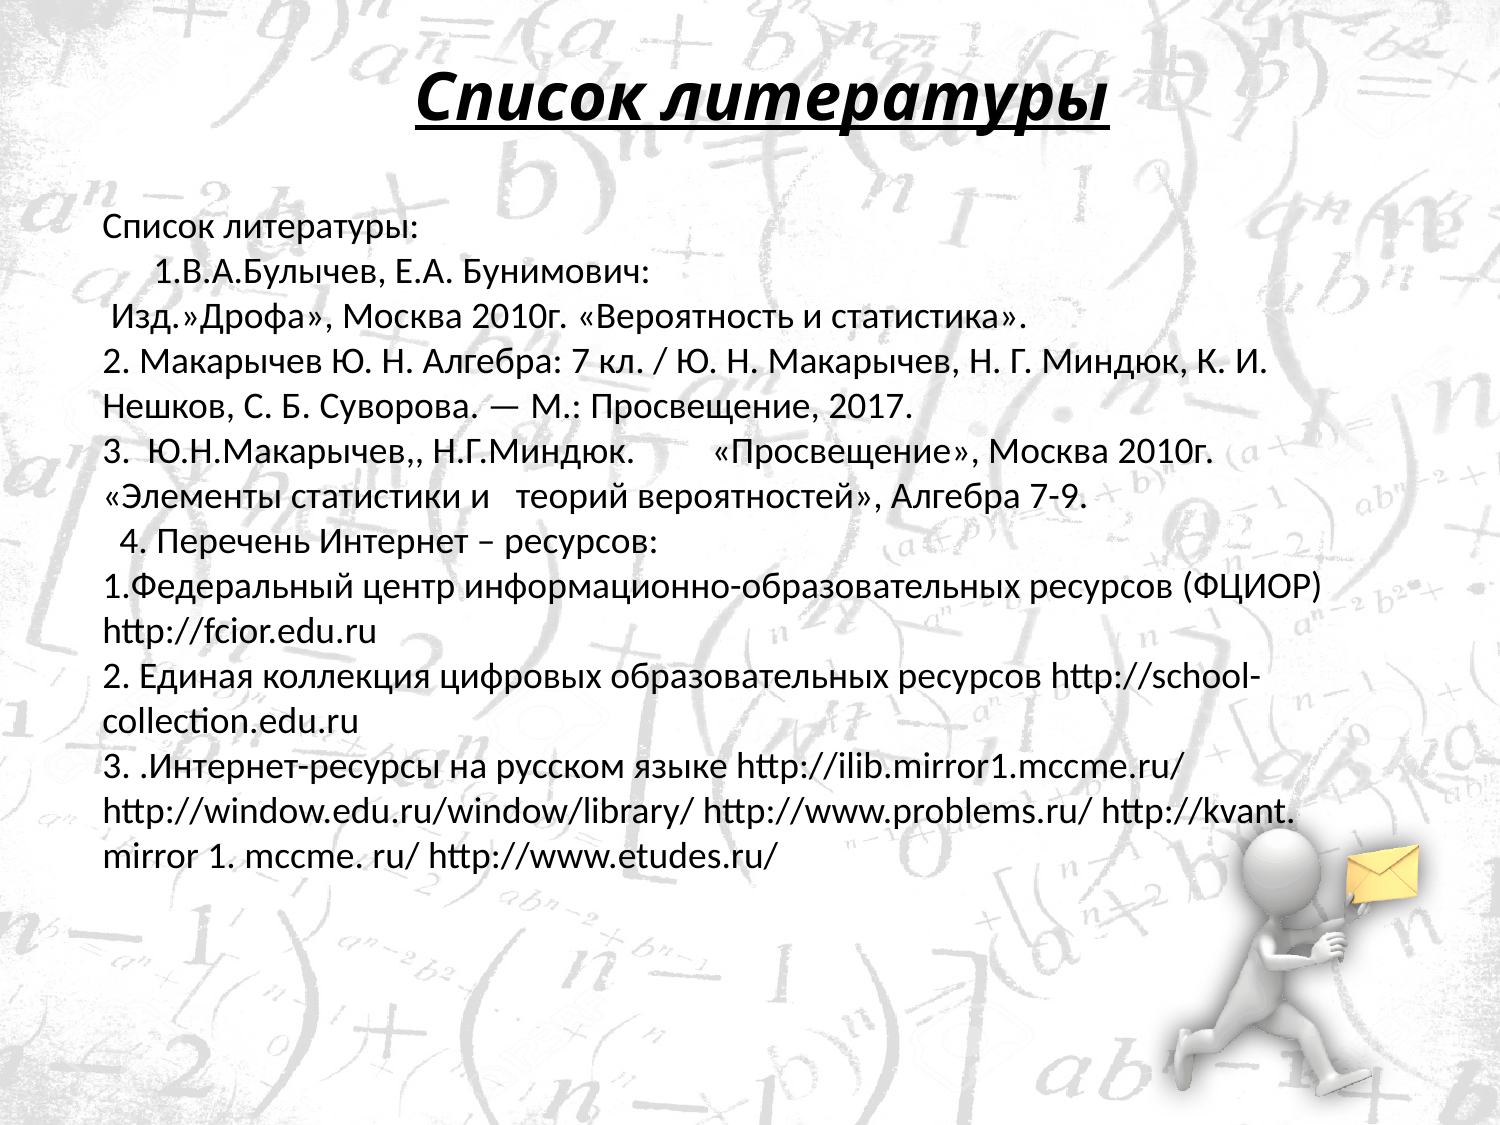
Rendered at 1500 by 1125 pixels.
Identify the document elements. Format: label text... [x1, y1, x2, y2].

text_box Список литературы: 1.В.А.Булычев, Е.А. Бунимович: Изд.»Дрофа», Москва 2010г. «Вероятность и статистика». 2. Макарычев Ю. Н. Алгебра: 7 кл. / Ю. Н. Макарычев, Н. Г. Миндюк, К. И. Нешков, С. Б. Суворова. — М.: Просвещение, 2017. 3. Ю.Н.Макарычев,, Н.Г.Миндюк. «Просвещение», Москва 2010г. «Элементы статистики и теорий вероятностей», Алгебра 7-9. 4. Перечень Интернет – ресурсов: 1.Федеральный центр информационно-образовательных ресурсов (ФЦИОР) http://fcior.edu.ru 2. Единая коллекция цифровых образовательных ресурсов http://school-collection.edu.ru 3. .Интернет-ресурсы на русском языке http://ilib.mirror1.mccme.ru/ http://window.edu.ru/window/library/ http://www.problems.ru/ http://kvant. mirror 1. mccme. ru/ http://www.etudes.ru/ [87, 193, 1400, 929]
picture [1099, 799, 1463, 1125]
title Список литературы [87, 0, 1438, 188]
